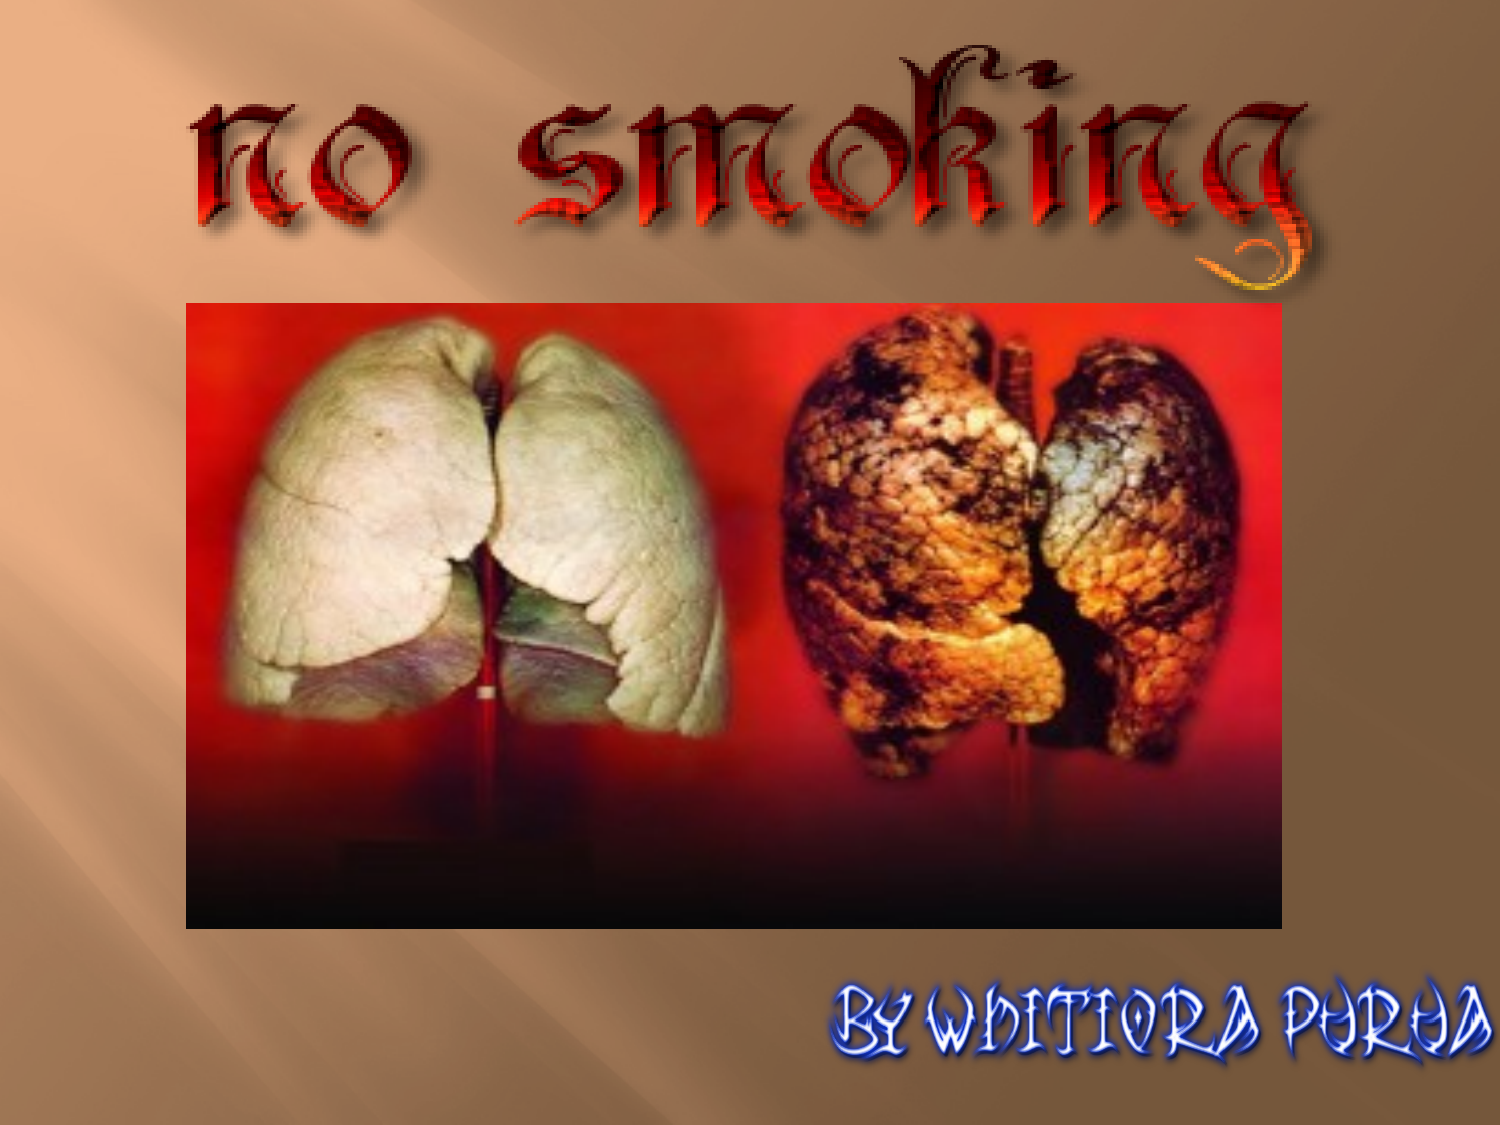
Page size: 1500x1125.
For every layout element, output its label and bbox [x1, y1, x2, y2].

picture [820, 963, 1500, 1079]
picture [185, 42, 1341, 929]
